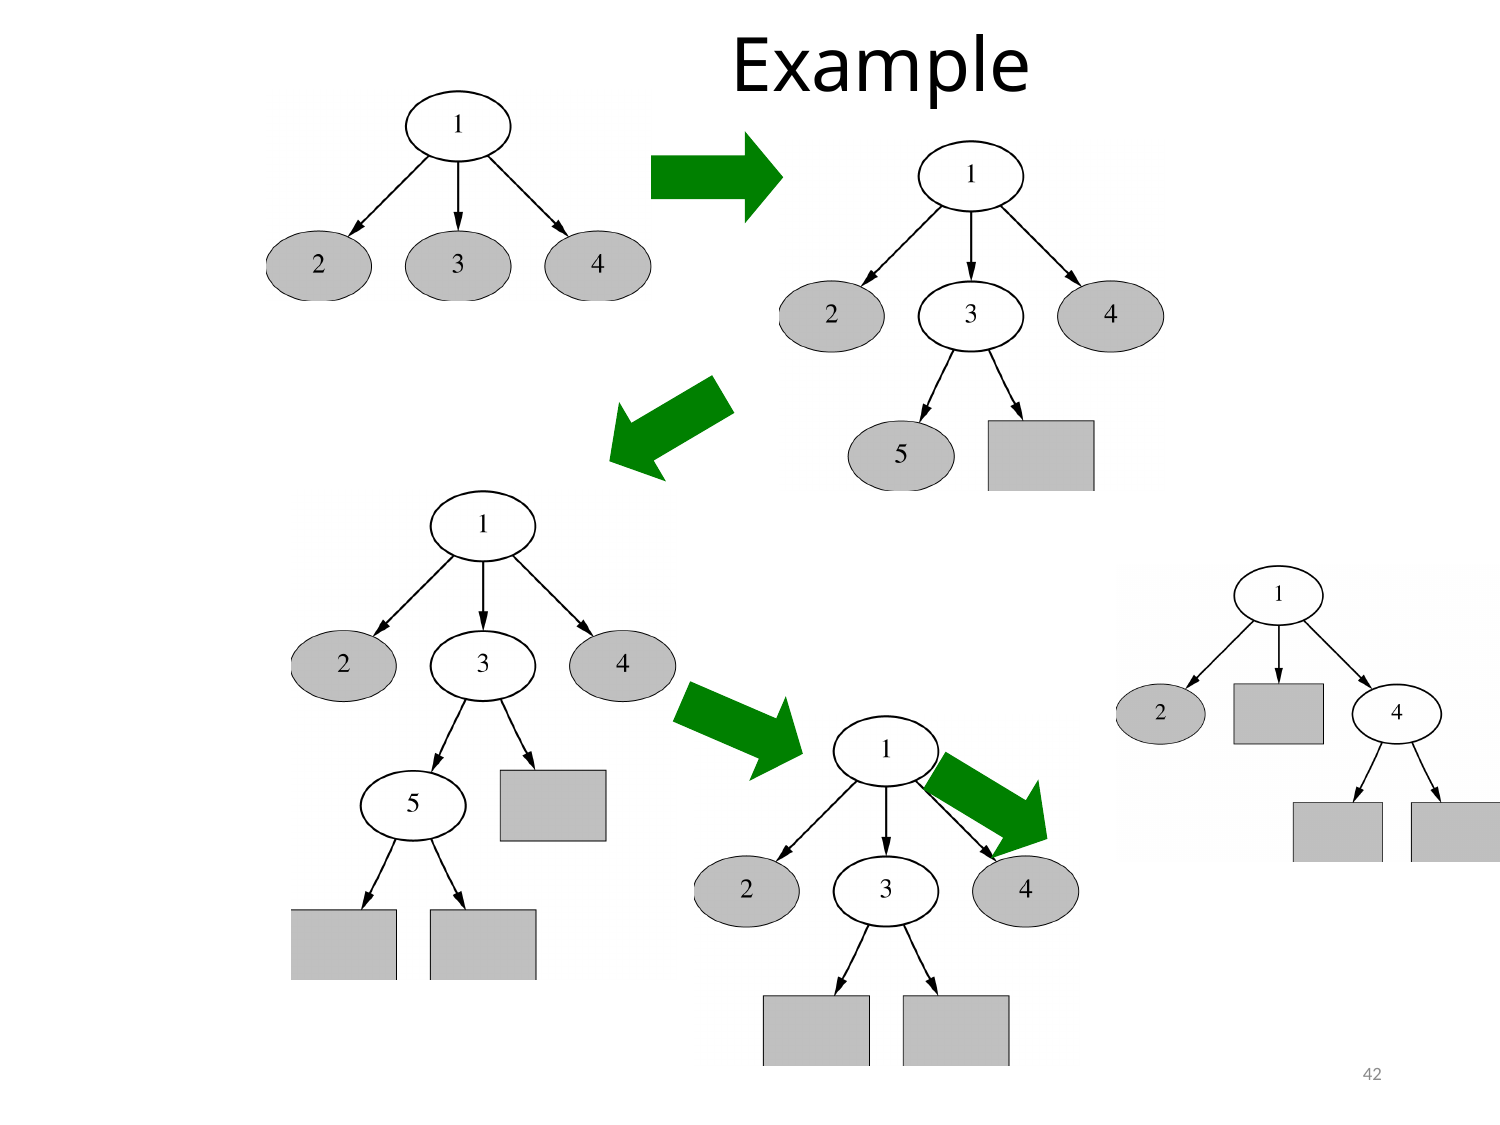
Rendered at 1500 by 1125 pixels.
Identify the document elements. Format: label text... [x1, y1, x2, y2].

title Example [262, 0, 1500, 148]
slide_number 42 [1059, 1042, 1397, 1103]
text_box [677, 685, 759, 728]
picture [266, 89, 652, 301]
text_box [654, 139, 779, 215]
picture [1116, 564, 1500, 862]
text_box [781, 705, 788, 714]
text_box [612, 379, 731, 476]
picture [779, 139, 1165, 491]
picture [694, 714, 1080, 1066]
picture [291, 489, 677, 980]
